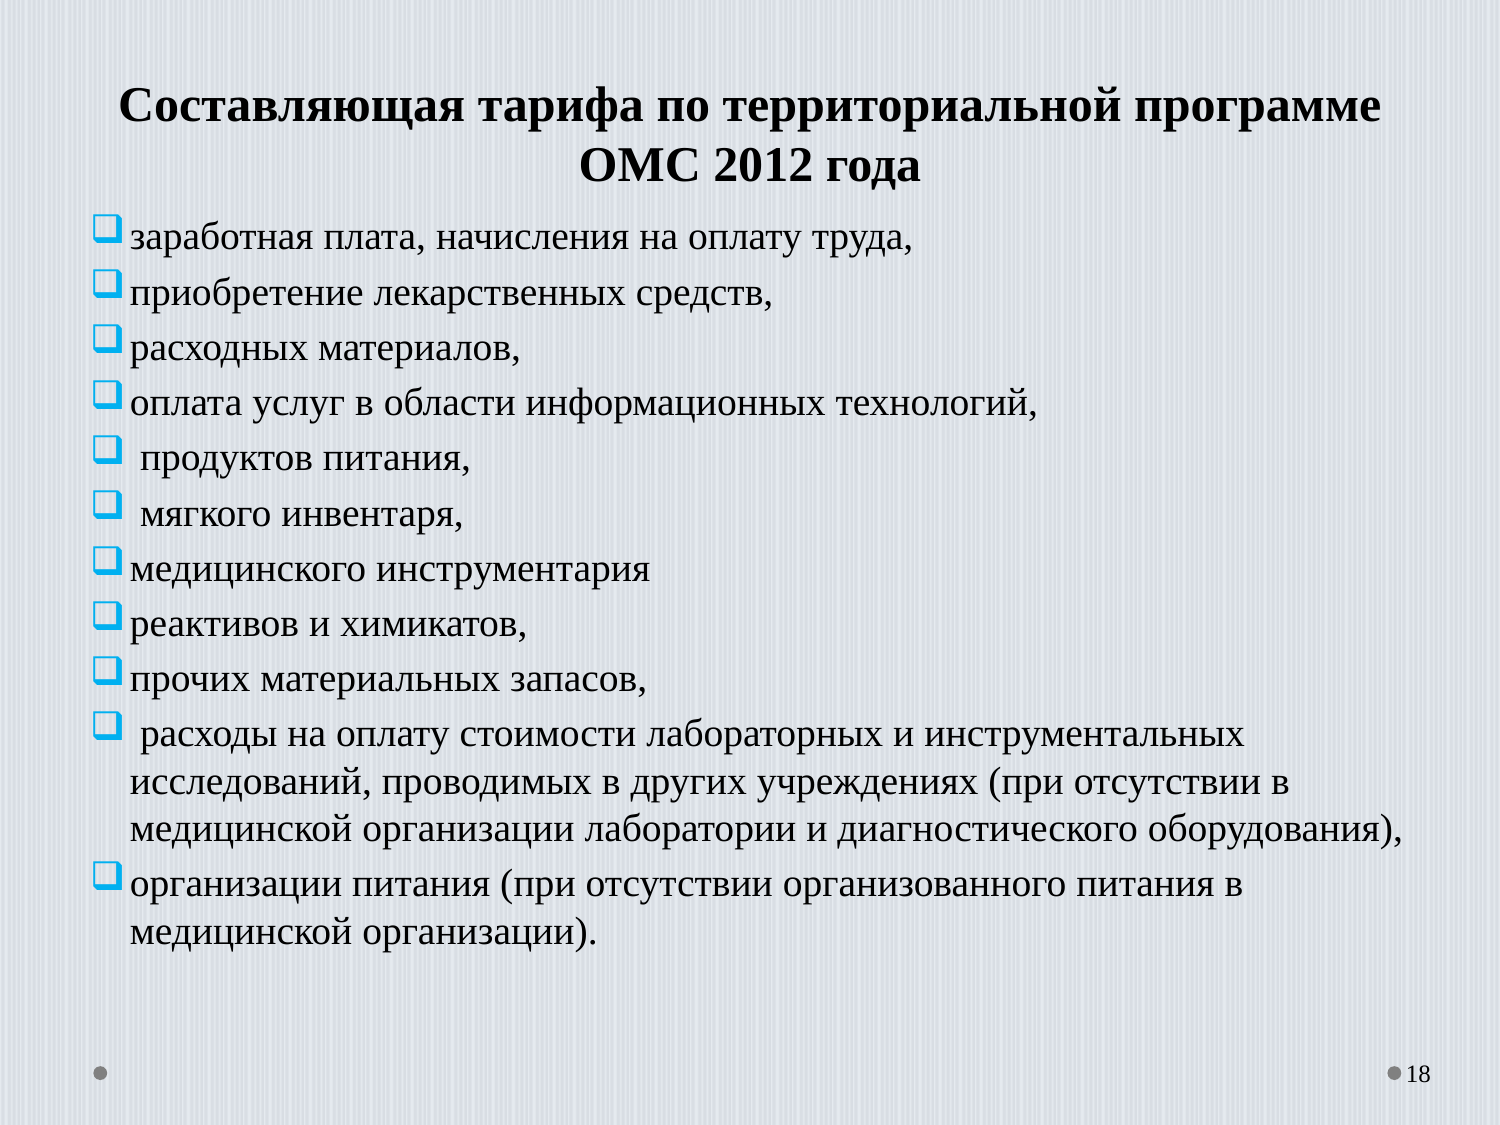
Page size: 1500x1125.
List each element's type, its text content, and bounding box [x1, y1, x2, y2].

title Составляющая тарифа по территориальной программе ОМС 2012 года [75, 0, 1425, 202]
list заработная плата, начисления на оплату труда, приобретение лекарственных средств, расходных материалов, оплата услуг в области информационных технологий, продуктов питания, мягкого инвентаря, медицинского инструментария реактивов и химикатов, прочих материальных запасов, расходы на оплату стоимости лабораторных и инструментальных исследований, проводимых в других учреждениях (при отсутствии в медицинской организации лаборатории и диагностического оборудования), организации питания (при отсутствии организованного питания в медицинской организации). [75, 202, 1425, 1005]
slide_number 18 [1401, 1042, 1494, 1103]
